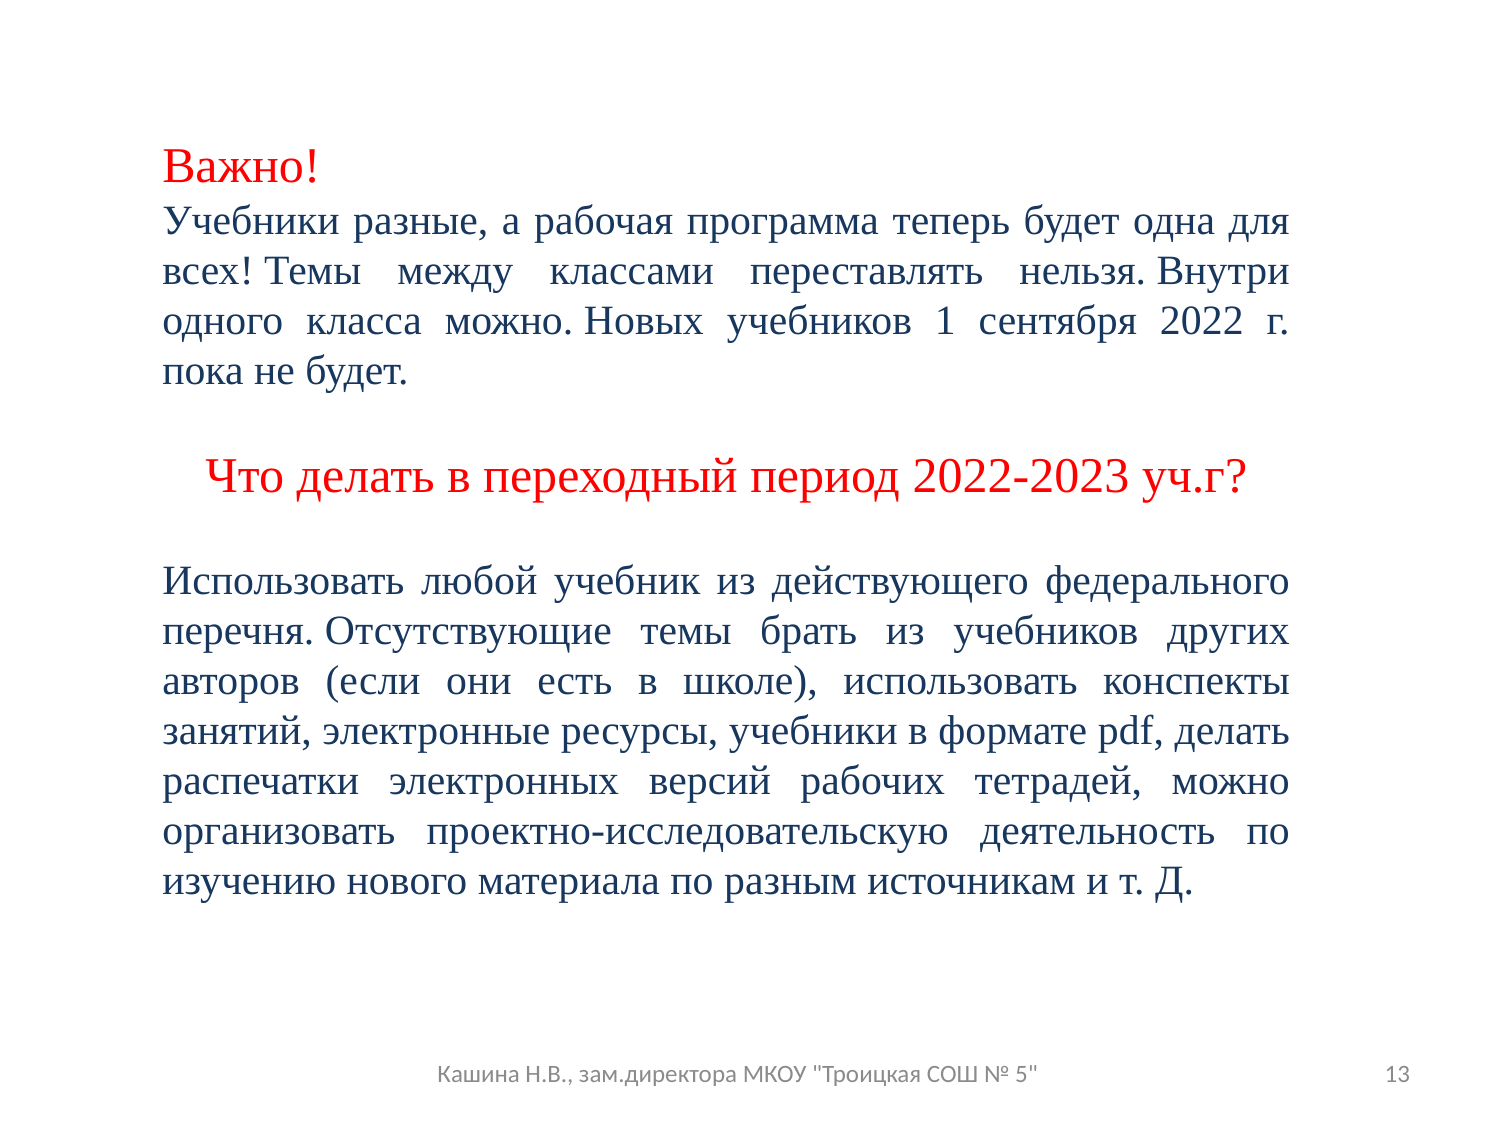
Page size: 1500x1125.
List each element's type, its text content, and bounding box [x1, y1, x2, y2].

footer Кашина Н.В., зам.директора МКОУ "Троицкая СОШ № 5" [206, 1042, 1074, 1103]
text_box Важно! Учебники разные, а рабочая программа теперь будет одна для всех! Темы между классами переставлять нельзя. Внутри одного класса можно. Новых учебников 1 сентября 2022 г. пока не будет. Что делать в переходный период 2022-2023 уч.г? Использовать любой учебник из действующего федерального перечня. Отсутствующие темы брать из учебников других авторов (если они есть в школе), использовать конспекты занятий, электронные ресурсы, учебники в формате pdf, делать распечатки электронных версий рабочих тетрадей, можно организовать проектно-исследовательскую деятельность по изучению нового материала по разным источникам и т. Д. [147, 125, 1306, 911]
slide_number 13 [1074, 1042, 1425, 1103]
